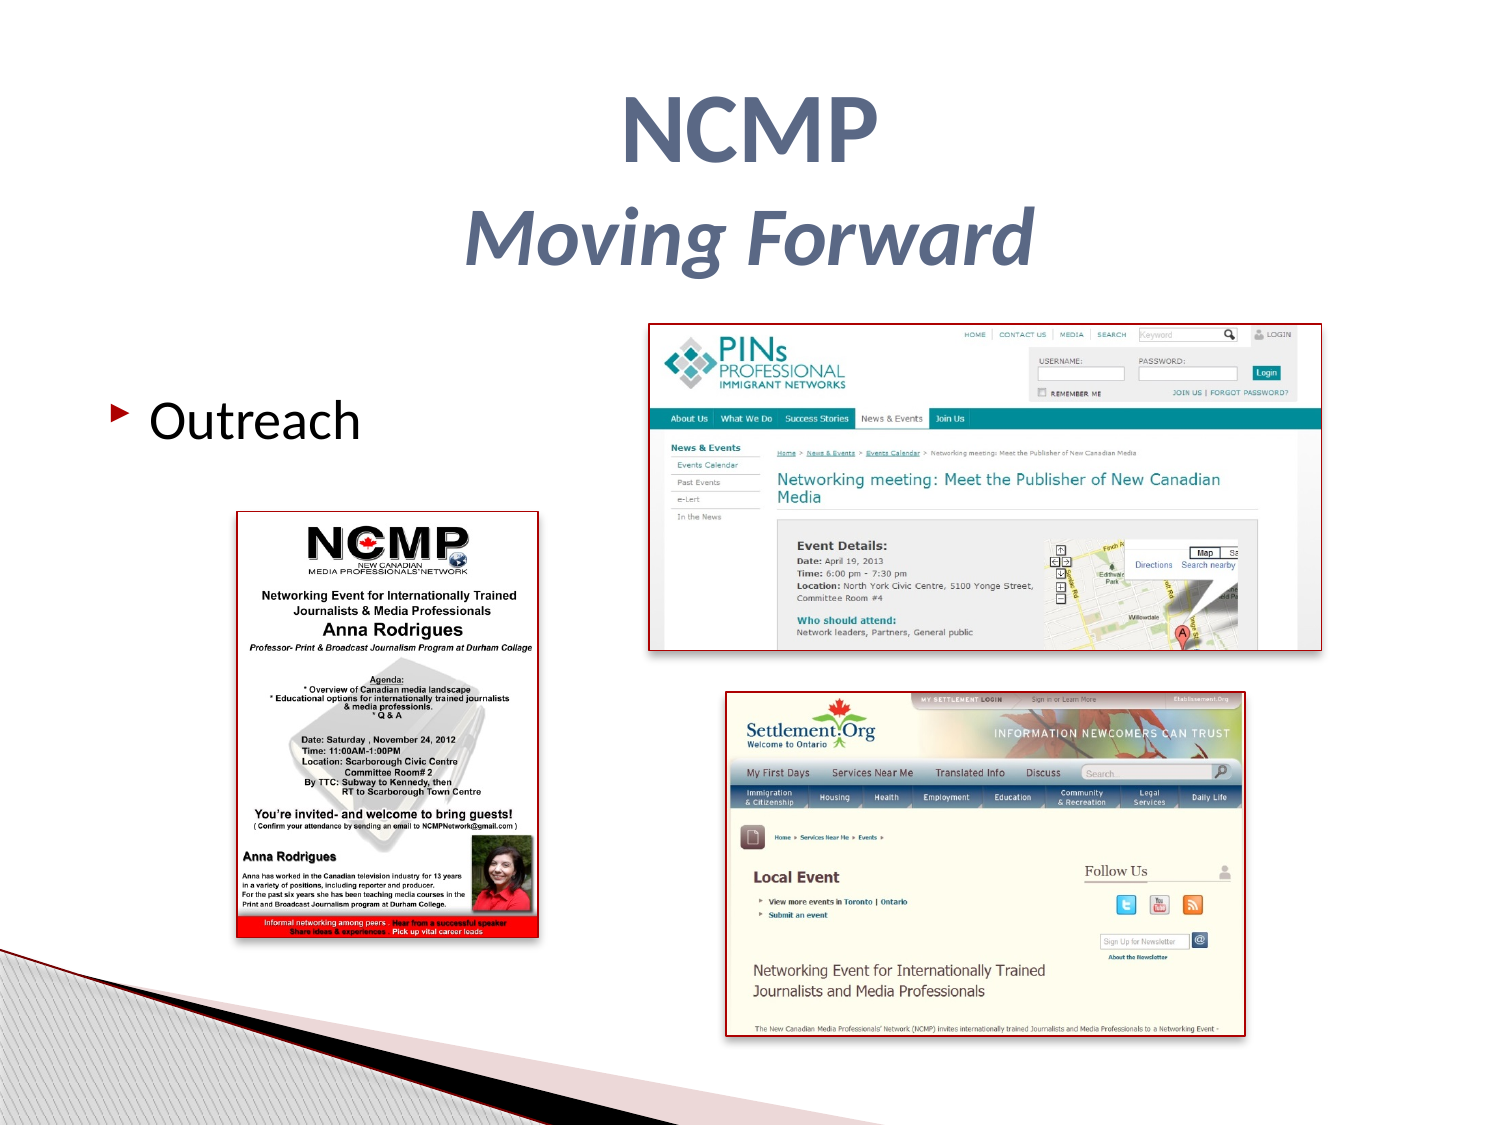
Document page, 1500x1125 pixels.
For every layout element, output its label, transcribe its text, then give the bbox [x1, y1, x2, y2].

picture [649, 324, 1322, 650]
picture [726, 692, 1245, 1036]
list Outreach [75, 300, 1425, 986]
picture [237, 512, 538, 937]
title NCMP Moving Forward [75, 45, 1425, 300]
